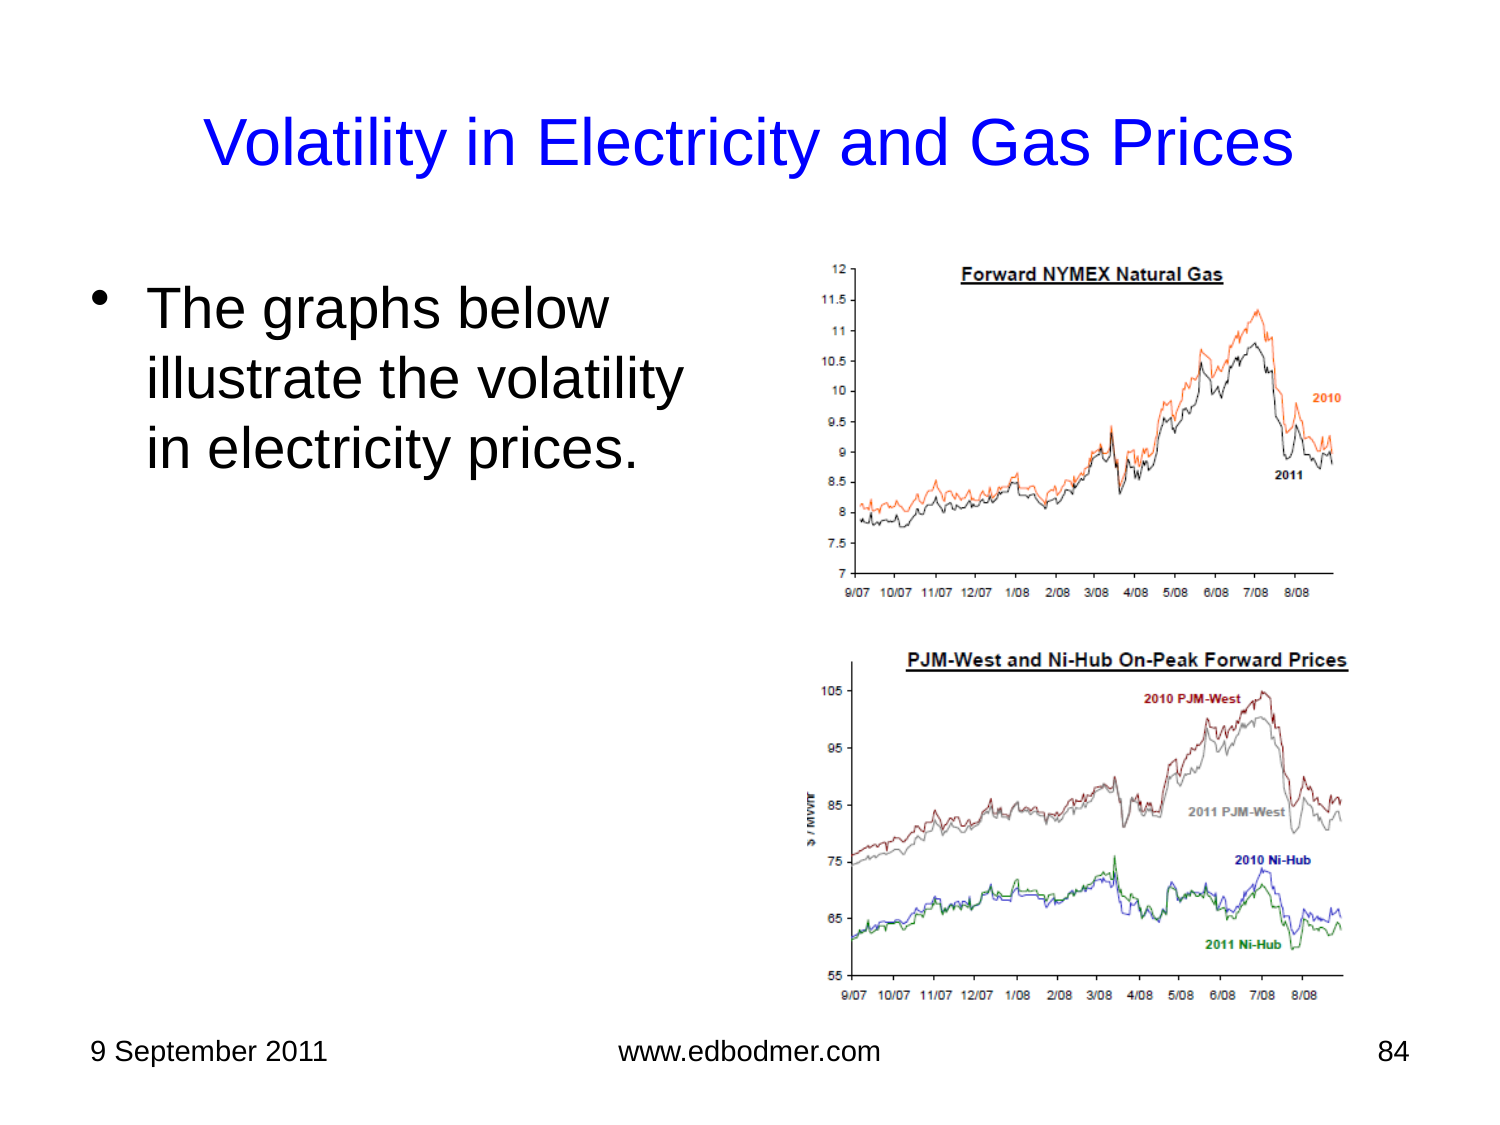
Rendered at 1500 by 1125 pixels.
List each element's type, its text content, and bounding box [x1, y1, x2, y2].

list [807, 645, 1380, 1006]
title Volatility in Electricity and Gas Prices [74, 44, 1426, 233]
list The graphs below illustrate the volatility in electricity prices. [74, 262, 738, 1006]
slide_number 84 [1074, 1024, 1426, 1103]
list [818, 262, 1370, 622]
footer www.edbodmer.com [512, 1024, 988, 1103]
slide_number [74, 1024, 426, 1103]
